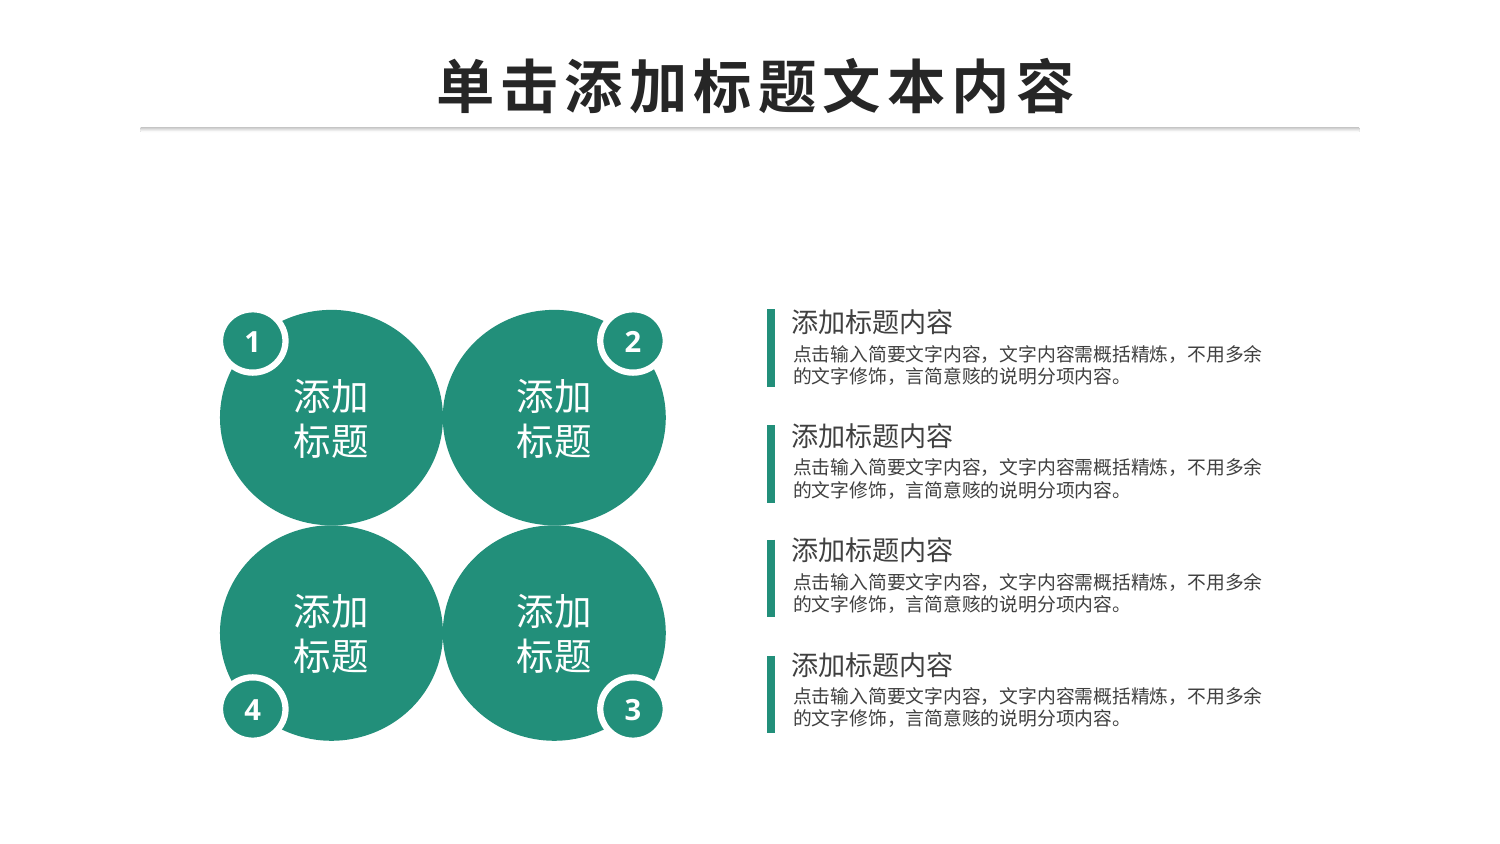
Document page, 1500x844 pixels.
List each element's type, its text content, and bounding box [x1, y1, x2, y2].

text_box 添加 标题 [442, 525, 666, 741]
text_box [770, 308, 1270, 399]
text_box 4 [219, 677, 286, 741]
text_box 1 [219, 309, 286, 373]
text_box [770, 422, 1270, 513]
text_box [770, 651, 1270, 741]
text_box 3 [600, 677, 666, 741]
text_box 2 [600, 309, 666, 373]
text_box 单击添加标题文本内容 [265, 44, 1246, 126]
text_box 添加 标题 [219, 309, 443, 525]
text_box 添加 标题 [442, 309, 666, 525]
text_box 添加 标题 [219, 525, 443, 741]
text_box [770, 537, 1270, 627]
